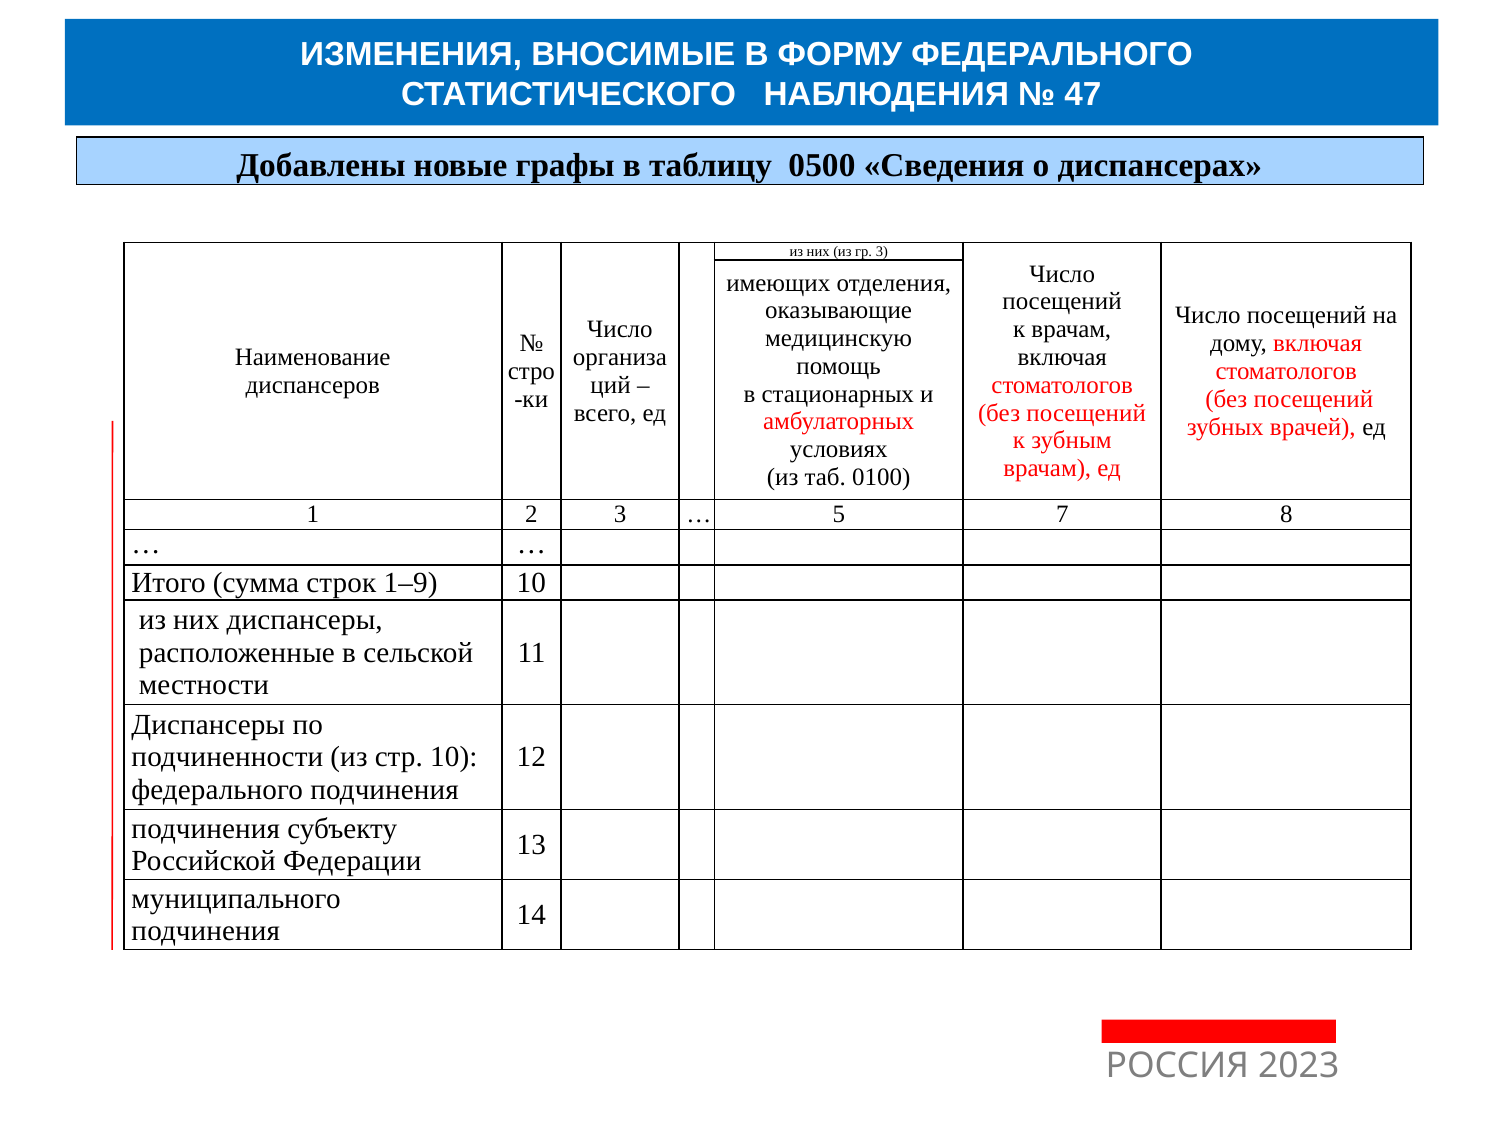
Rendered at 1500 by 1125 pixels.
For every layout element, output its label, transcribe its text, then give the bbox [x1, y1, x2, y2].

table_cell [964, 810, 1160, 879]
table_cell [562, 880, 678, 949]
table_cell Итого (сумма строк 1–9) [125, 566, 501, 599]
table_cell [715, 566, 962, 599]
table_cell [562, 530, 678, 564]
table_header Число посещений на дому, включая стоматологов (без посещений зубных врачей), ед [1162, 243, 1410, 499]
table_cell [562, 566, 678, 599]
table_cell 13 [503, 810, 560, 879]
table_cell [715, 601, 962, 704]
table_cell имеющих отделения, оказывающие медицинскую помощь в стационарных и амбулаторных условиях (из таб. 0100) [715, 261, 962, 499]
table_cell 5 [715, 500, 962, 529]
table_cell [1162, 705, 1410, 809]
text_box [1101, 1019, 1336, 1043]
table_cell [1162, 601, 1410, 704]
text_box [88, 143, 1436, 193]
table_cell [562, 601, 678, 704]
table_header № стро-ки [503, 243, 560, 499]
table_cell [680, 601, 714, 704]
table_cell 7 [964, 500, 1160, 529]
table_cell [562, 810, 678, 879]
table_header [680, 243, 714, 499]
table_cell [715, 530, 962, 564]
table_cell 1 [125, 500, 501, 529]
subtitle РОССИЯ 2023 [1089, 1042, 1372, 1114]
table_cell [964, 530, 1160, 564]
table_cell [1162, 810, 1410, 879]
text_box Добавлены новые графы в таблицу 0500 «Сведения о диспансерах» [76, 137, 1424, 185]
table_cell … [503, 530, 560, 564]
table_cell [1162, 566, 1410, 599]
table_cell [680, 530, 714, 564]
table_header Наименование диспансеров [125, 243, 501, 499]
table_cell 14 [503, 880, 560, 949]
table_cell [715, 810, 962, 879]
table_cell … [125, 530, 501, 564]
table_header из них (из гр. 3) [715, 243, 962, 259]
table_cell [964, 705, 1160, 809]
table_cell 2 [503, 500, 560, 529]
table_cell из них диспансеры, расположенные в сельской местности [125, 601, 501, 704]
table_cell Диспансеры по подчиненности (из стр. 10): федерального подчинения [125, 705, 501, 809]
table_cell 3 [562, 500, 678, 529]
table_cell [562, 705, 678, 809]
table_cell 12 [503, 705, 560, 809]
table_header Число организаций – всего, ед [562, 243, 678, 499]
table_cell [680, 566, 714, 599]
table_cell муниципального подчинения [125, 880, 501, 949]
table_cell [964, 566, 1160, 599]
table_cell [715, 880, 962, 949]
text_box ИЗМЕНЕНИЯ, ВНОСИМЫЕ В ФОРМУ ФЕДЕРАЛЬНОГО СТАТИСТИЧЕСКОГО НАБЛЮДЕНИЯ № 47 [63, 17, 1441, 128]
table_cell 8 [1162, 500, 1410, 529]
table_cell [964, 880, 1160, 949]
table_cell [1162, 880, 1410, 949]
table_cell 10 [503, 566, 560, 599]
table_cell [1162, 530, 1410, 564]
table_cell [680, 880, 714, 949]
table_cell [680, 810, 714, 879]
table_header Число посещений к врачам, включая стоматологов (без посещений к зубным врачам), ед [964, 243, 1160, 499]
table_cell [680, 705, 714, 809]
table_cell подчинения субъекту Российской Федерации [125, 810, 501, 879]
table_cell … [680, 500, 714, 529]
table_cell [715, 705, 962, 809]
table_cell 11 [503, 601, 560, 704]
table_cell [964, 601, 1160, 704]
